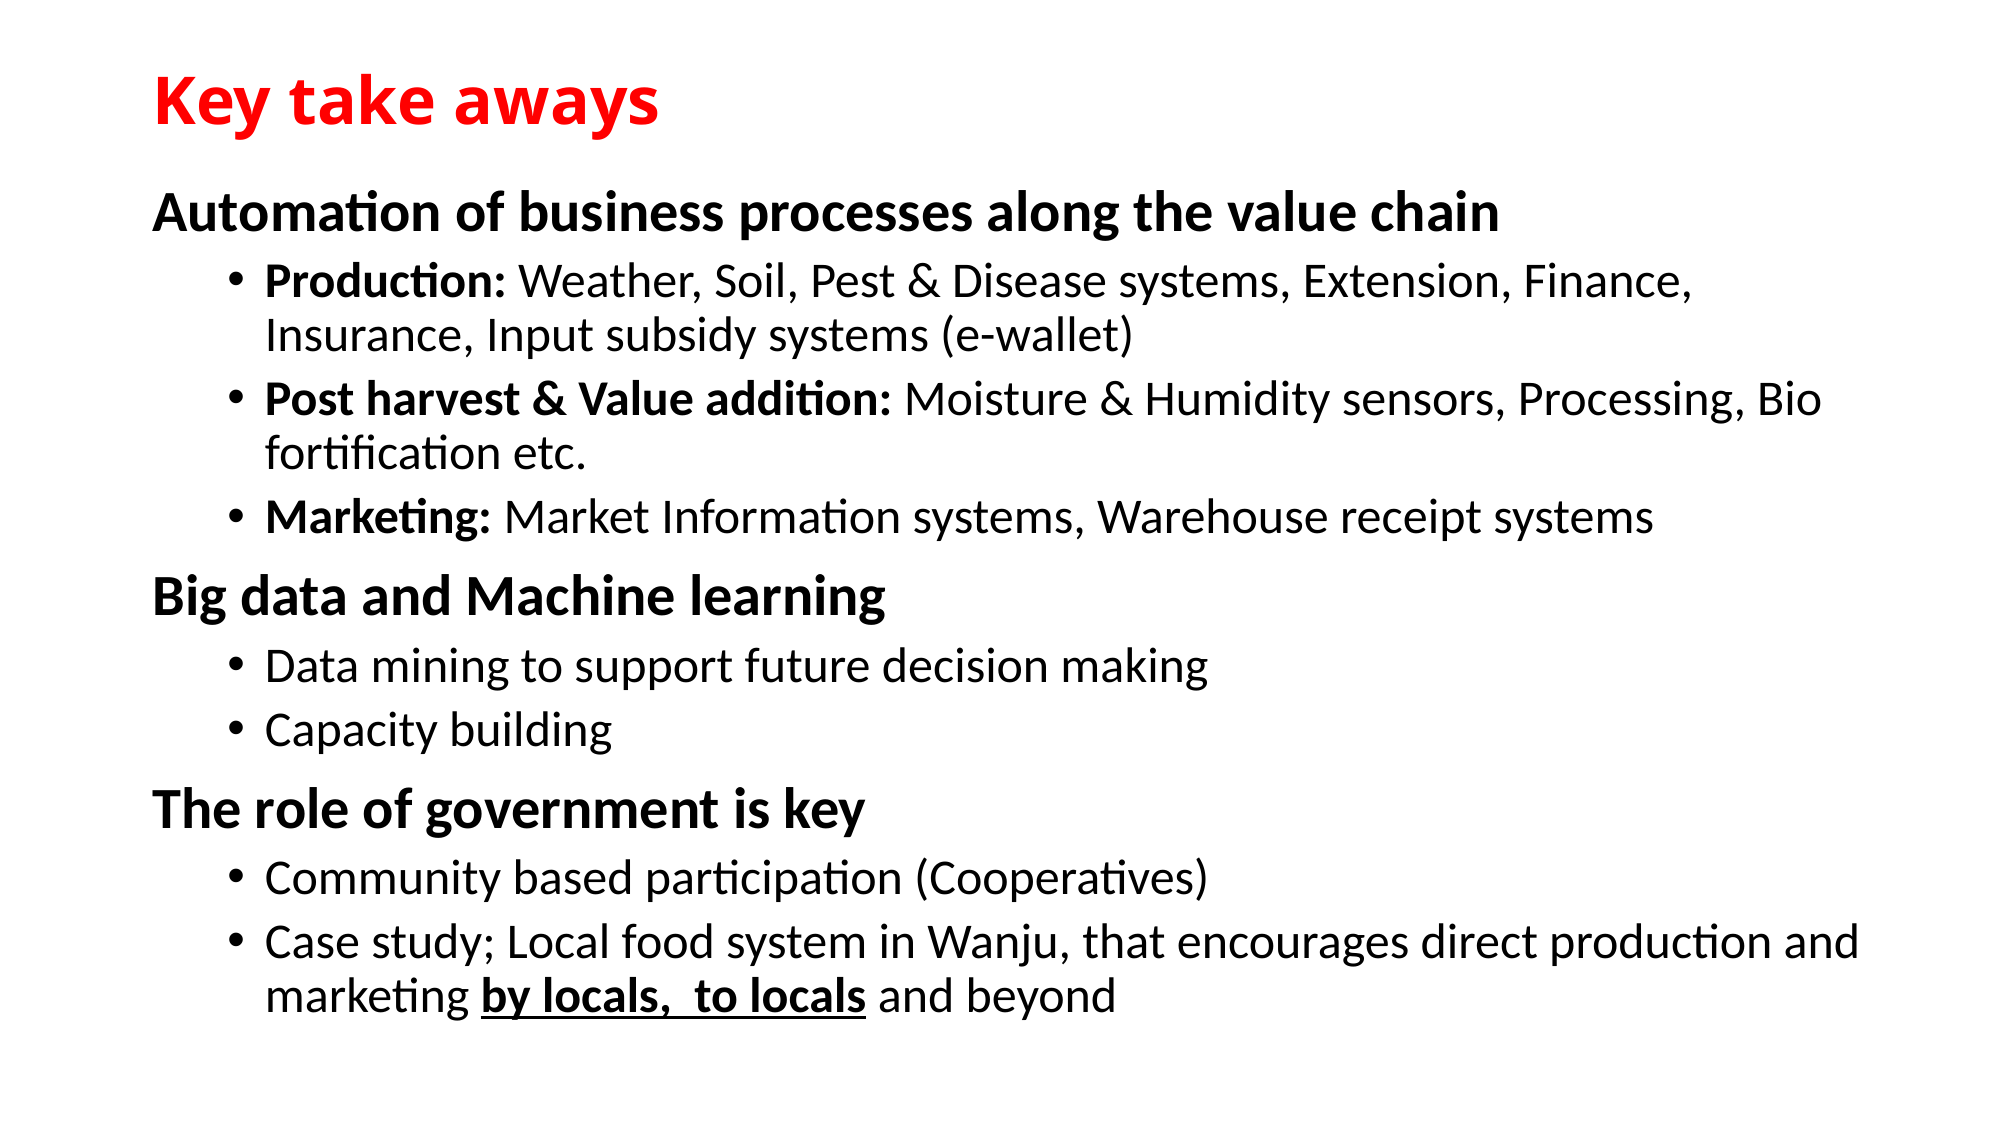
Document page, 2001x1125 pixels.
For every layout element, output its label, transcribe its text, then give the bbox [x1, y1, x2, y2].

title Key take aways [137, 59, 1863, 147]
list Automation of business processes along the value chain Production: Weather, Soil, Pest & Disease systems, Extension, Finance, Insurance, Input subsidy systems (e-wallet) Post harvest & Value addition: Moisture & Humidity sensors, Processing, Bio fortification etc. Marketing: Market Information systems, Warehouse receipt systems Big data and Machine learning Data mining to support future decision making Capacity building The role of government is key Community based participation (Cooperatives) Case study; Local food system in Wanju, that encourages direct production and marketing by locals, to locals and beyond [137, 173, 1910, 1084]
